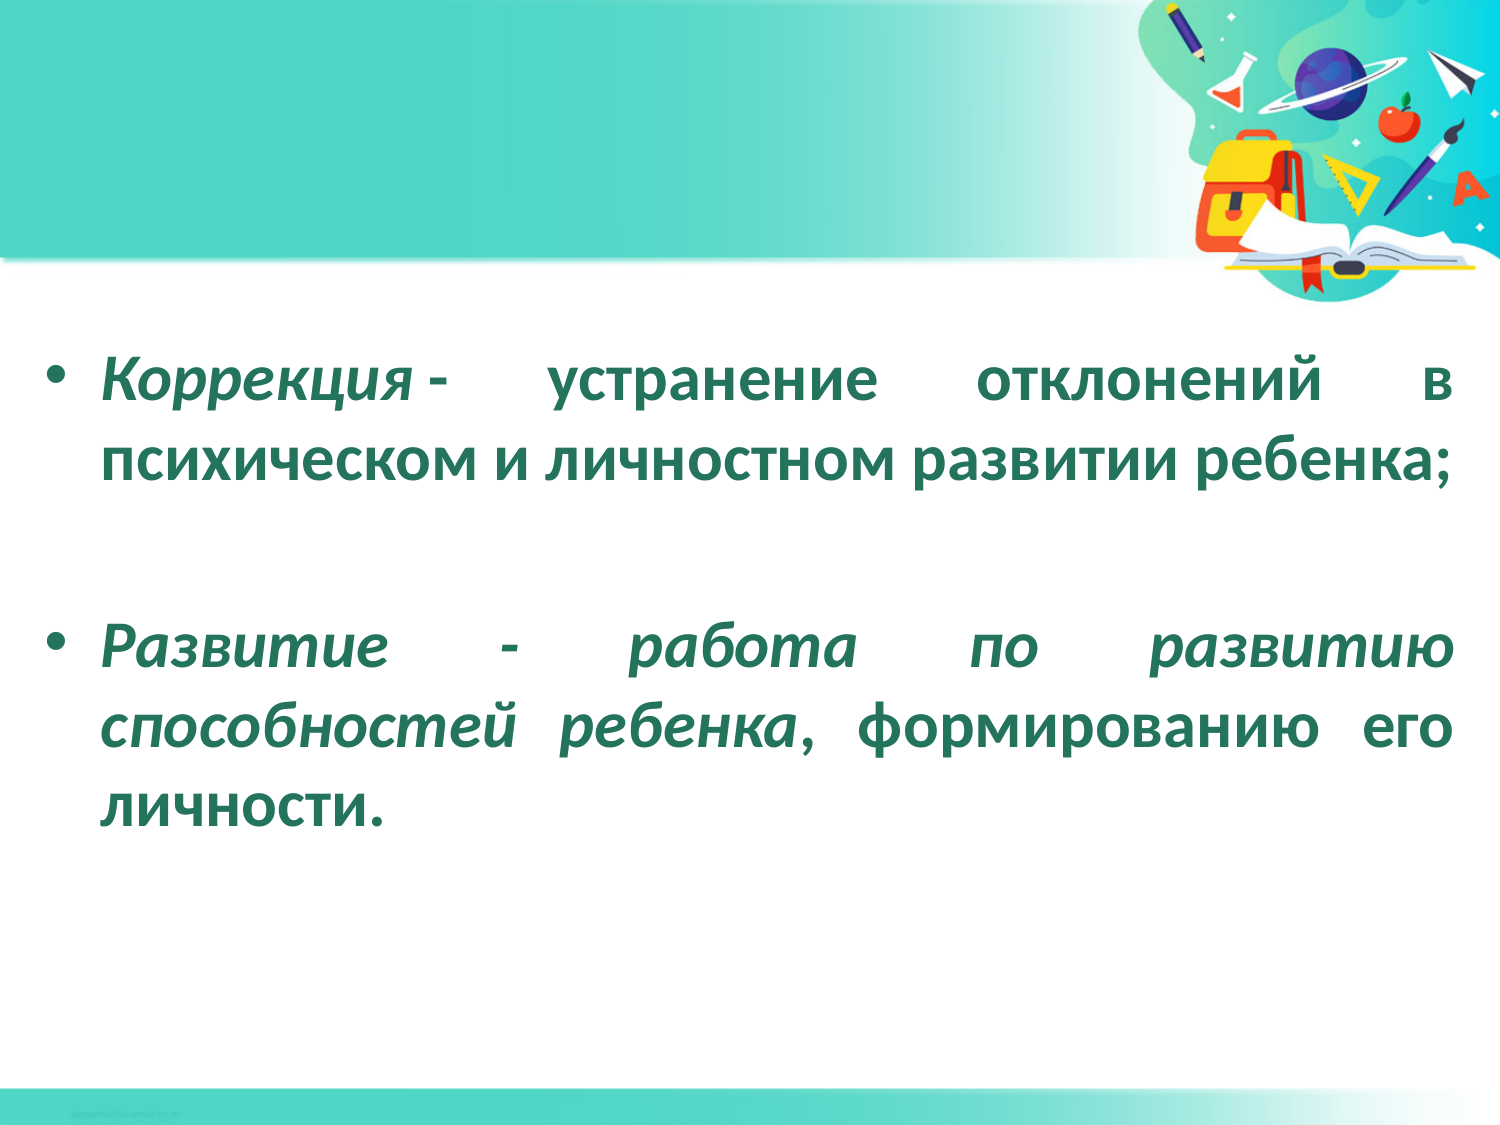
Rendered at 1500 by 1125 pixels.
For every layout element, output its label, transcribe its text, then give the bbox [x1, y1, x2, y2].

list Коррекция - устранение отклонений в психическом и личностном развитии ребенка; Развитие - работа по развитию способностей ребенка, формированию его личности. [29, 326, 1471, 1012]
picture [0, 0, 1500, 1125]
